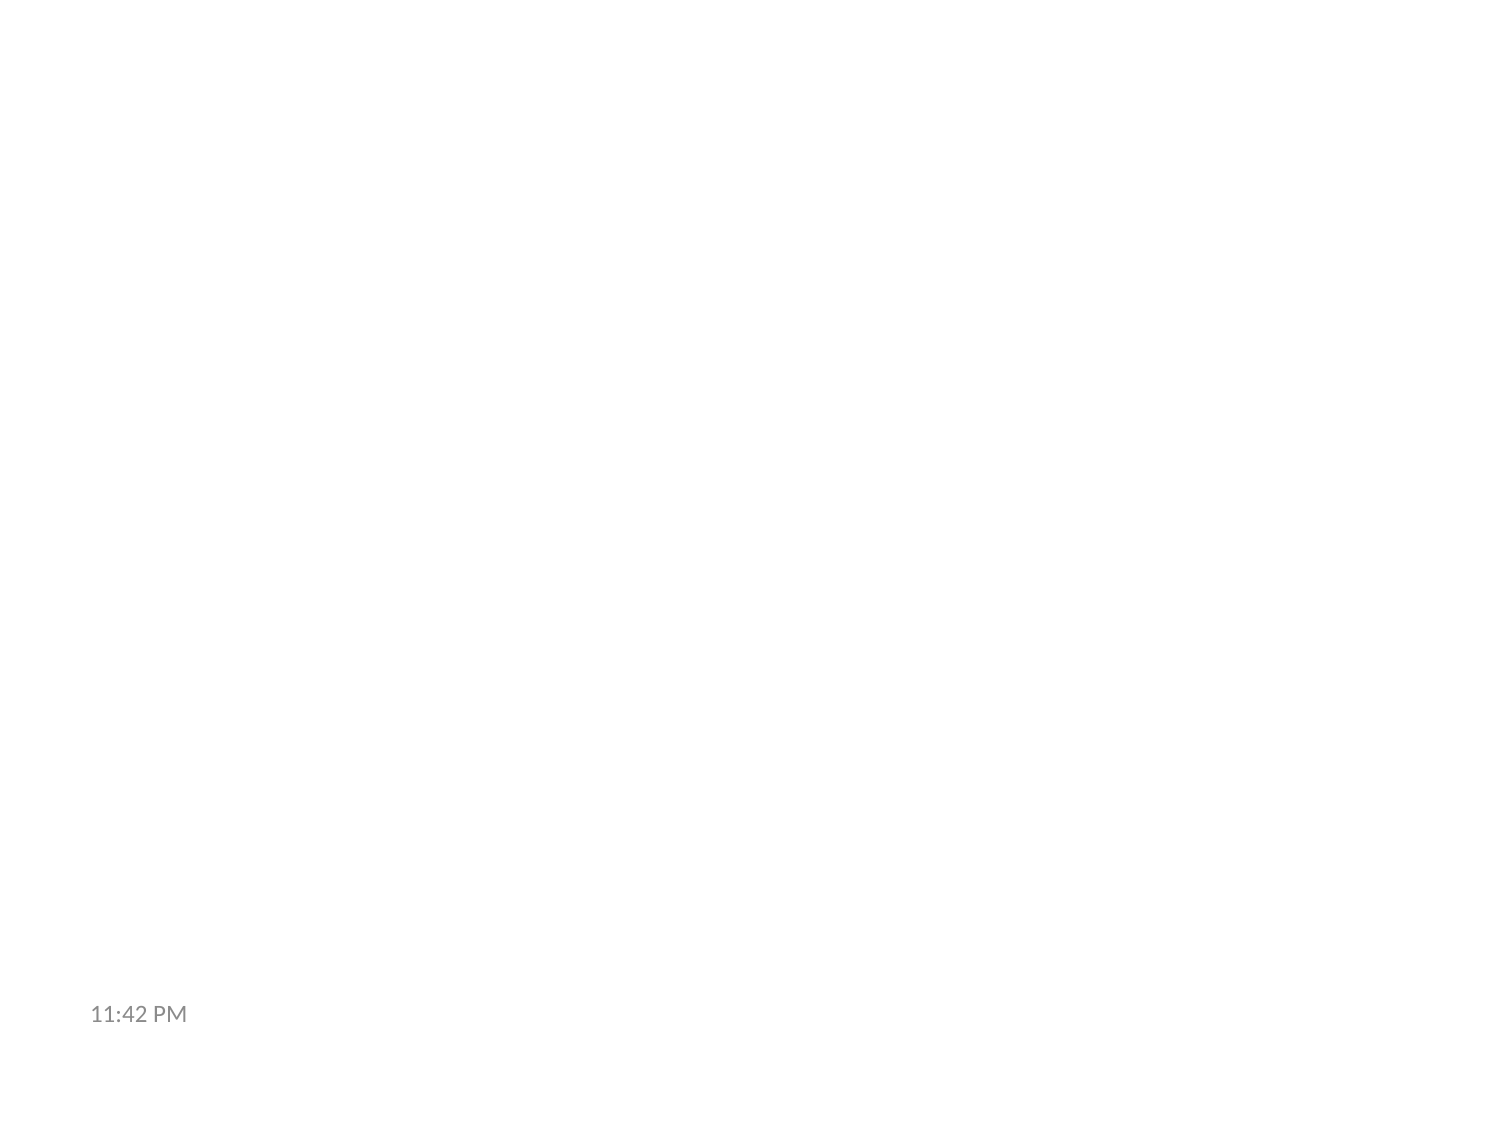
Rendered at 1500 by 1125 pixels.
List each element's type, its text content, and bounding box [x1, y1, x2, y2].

text_box 3:35 PM [75, 982, 425, 1043]
